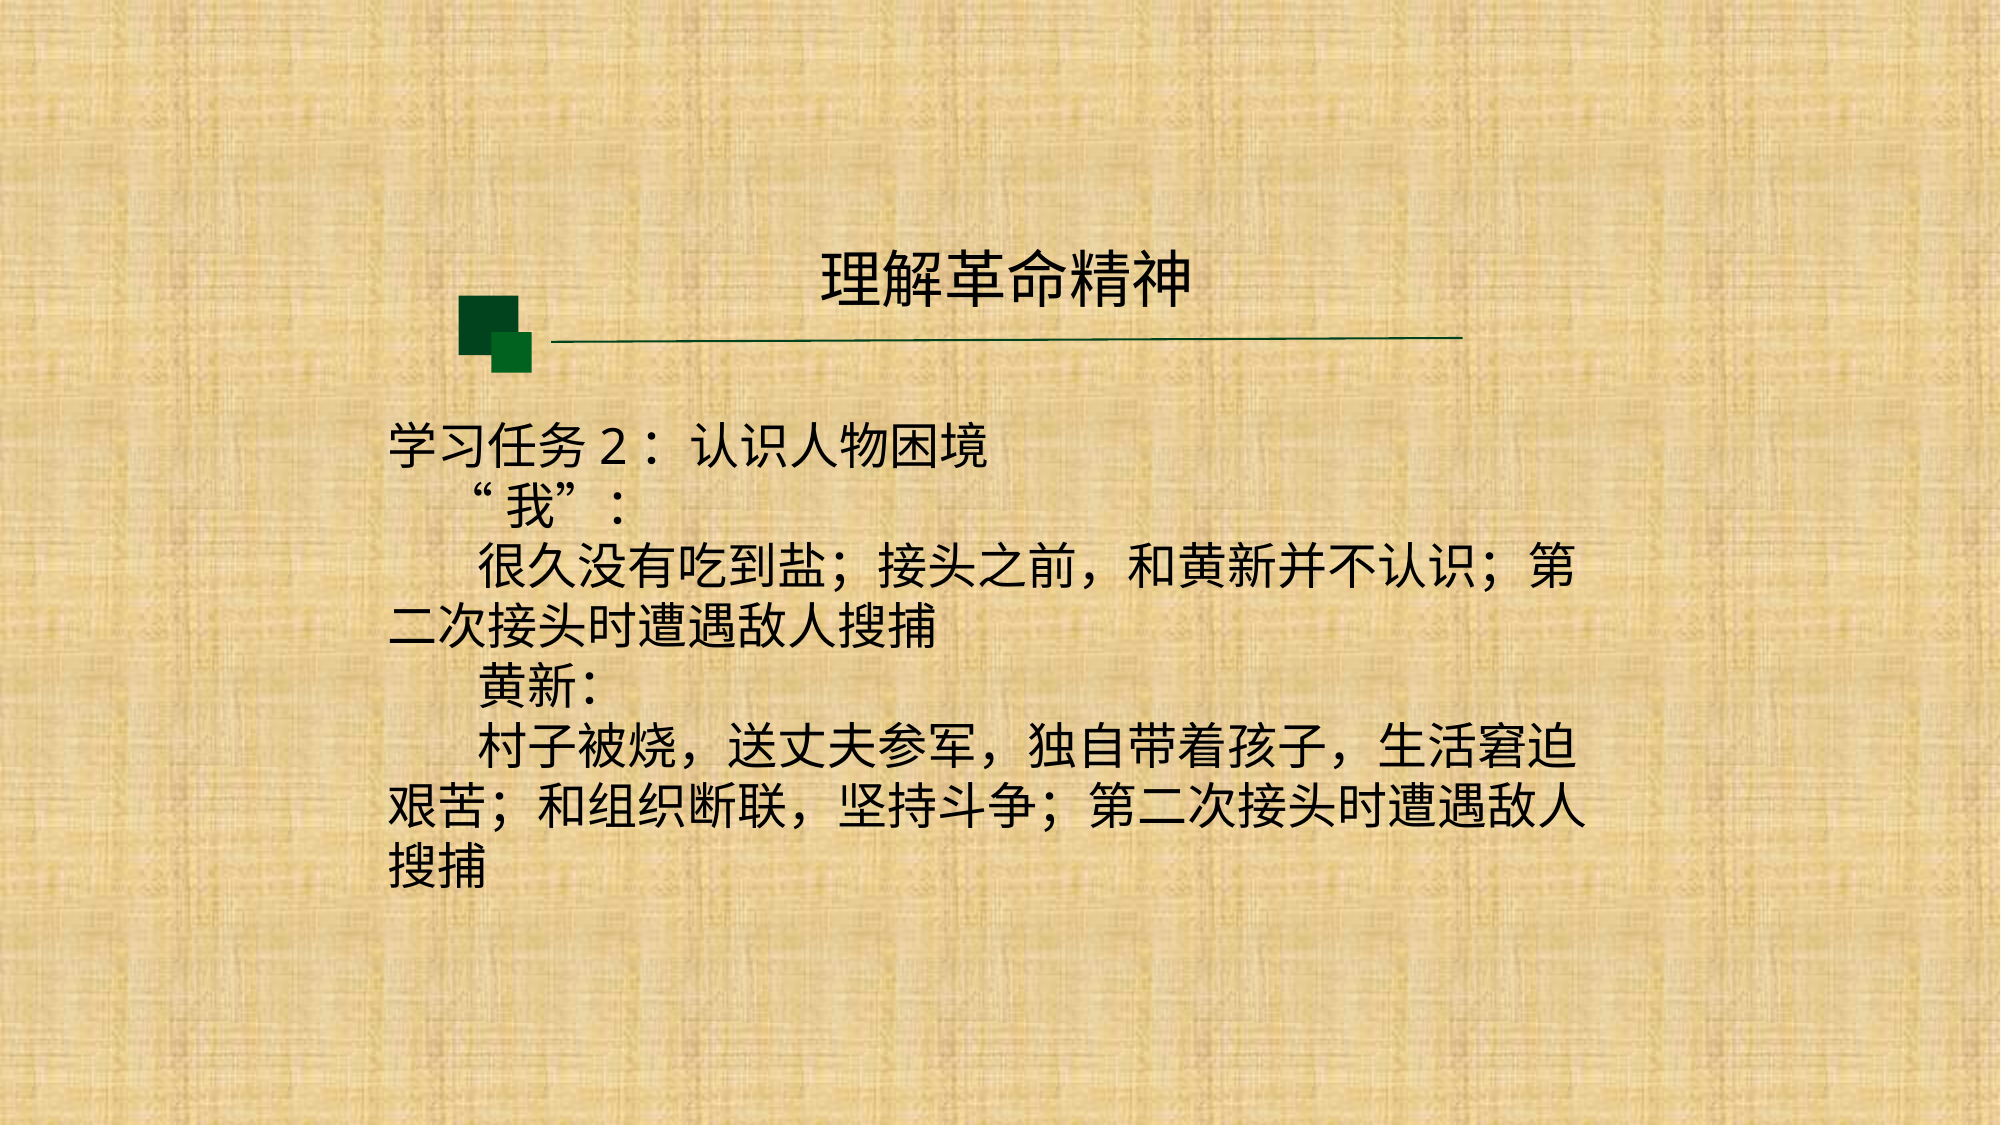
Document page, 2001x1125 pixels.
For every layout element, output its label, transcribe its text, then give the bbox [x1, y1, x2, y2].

text_box 学习任务2：认识人物困境 “我”： 很久没有吃到盐；接头之前，和黄新并不认识；第二次接头时遭遇敌人搜捕 黄新： 村子被烧，送丈夫参军，独自带着孩子，生活窘迫艰苦；和组织断联，坚持斗争；第二次接头时遭遇敌人搜捕 [372, 406, 1628, 962]
picture [0, 0, 2001, 1125]
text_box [551, 337, 1463, 342]
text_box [458, 295, 532, 373]
text_box 理解革命精神 [551, 232, 1463, 322]
